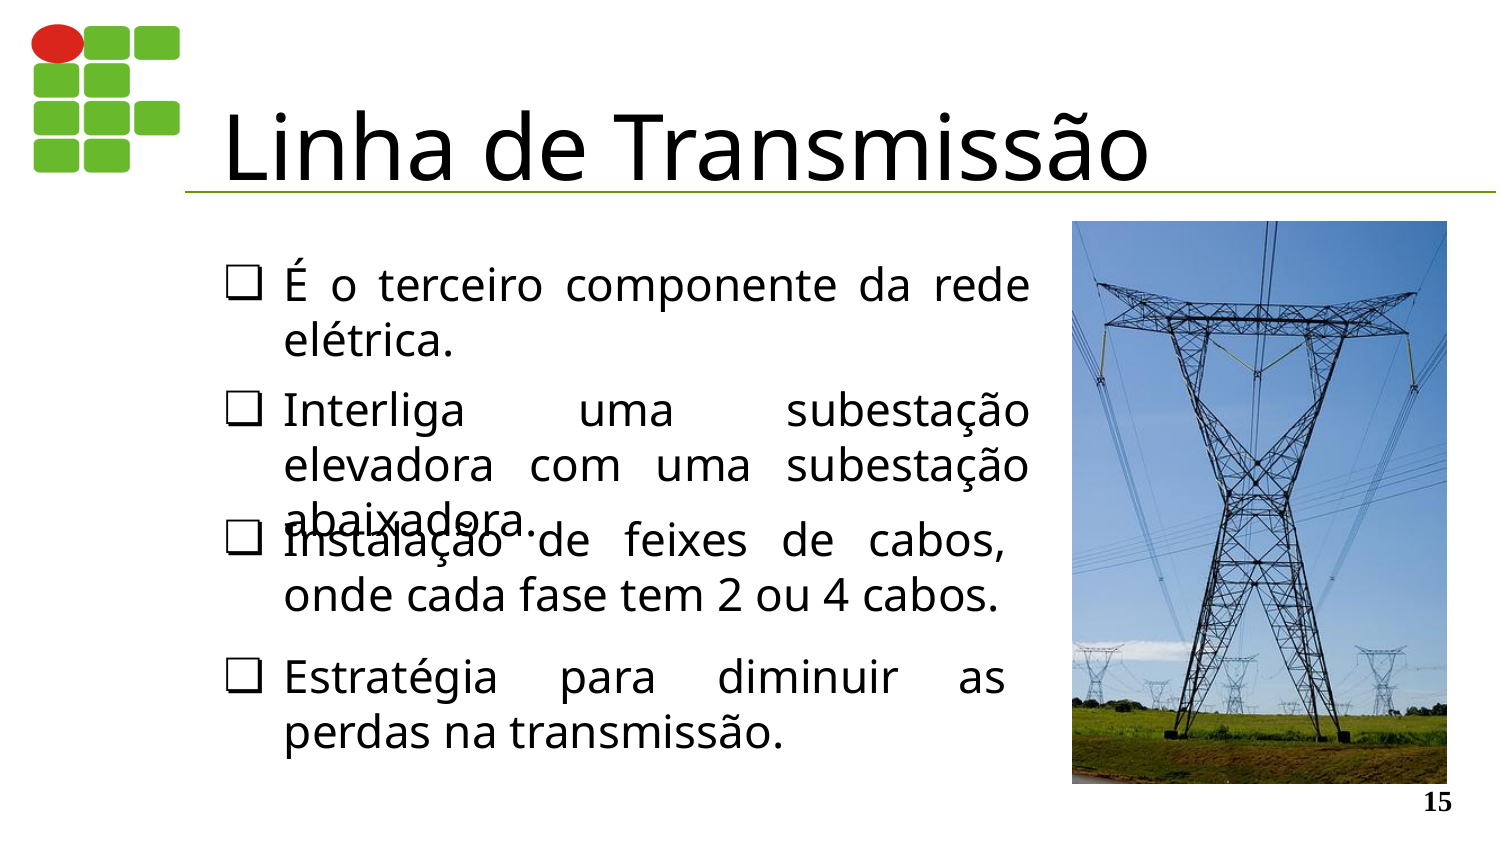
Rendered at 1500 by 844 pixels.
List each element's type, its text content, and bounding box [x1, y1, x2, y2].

picture [1072, 221, 1448, 784]
text_box ‹#› [1155, 768, 1468, 825]
list Interliga uma subestação elevadora com uma subestação abaixadora. [193, 373, 1047, 499]
list Estratégia para diminuir as perdas na transmissão. [193, 640, 1023, 779]
title Linha de Transmissão [206, 26, 1468, 207]
picture [29, 23, 182, 174]
list É o terceiro componente da rede elétrica. [193, 248, 1047, 373]
list Instalação de feixes de cabos, onde cada fase tem 2 ou 4 cabos. [193, 503, 1023, 640]
